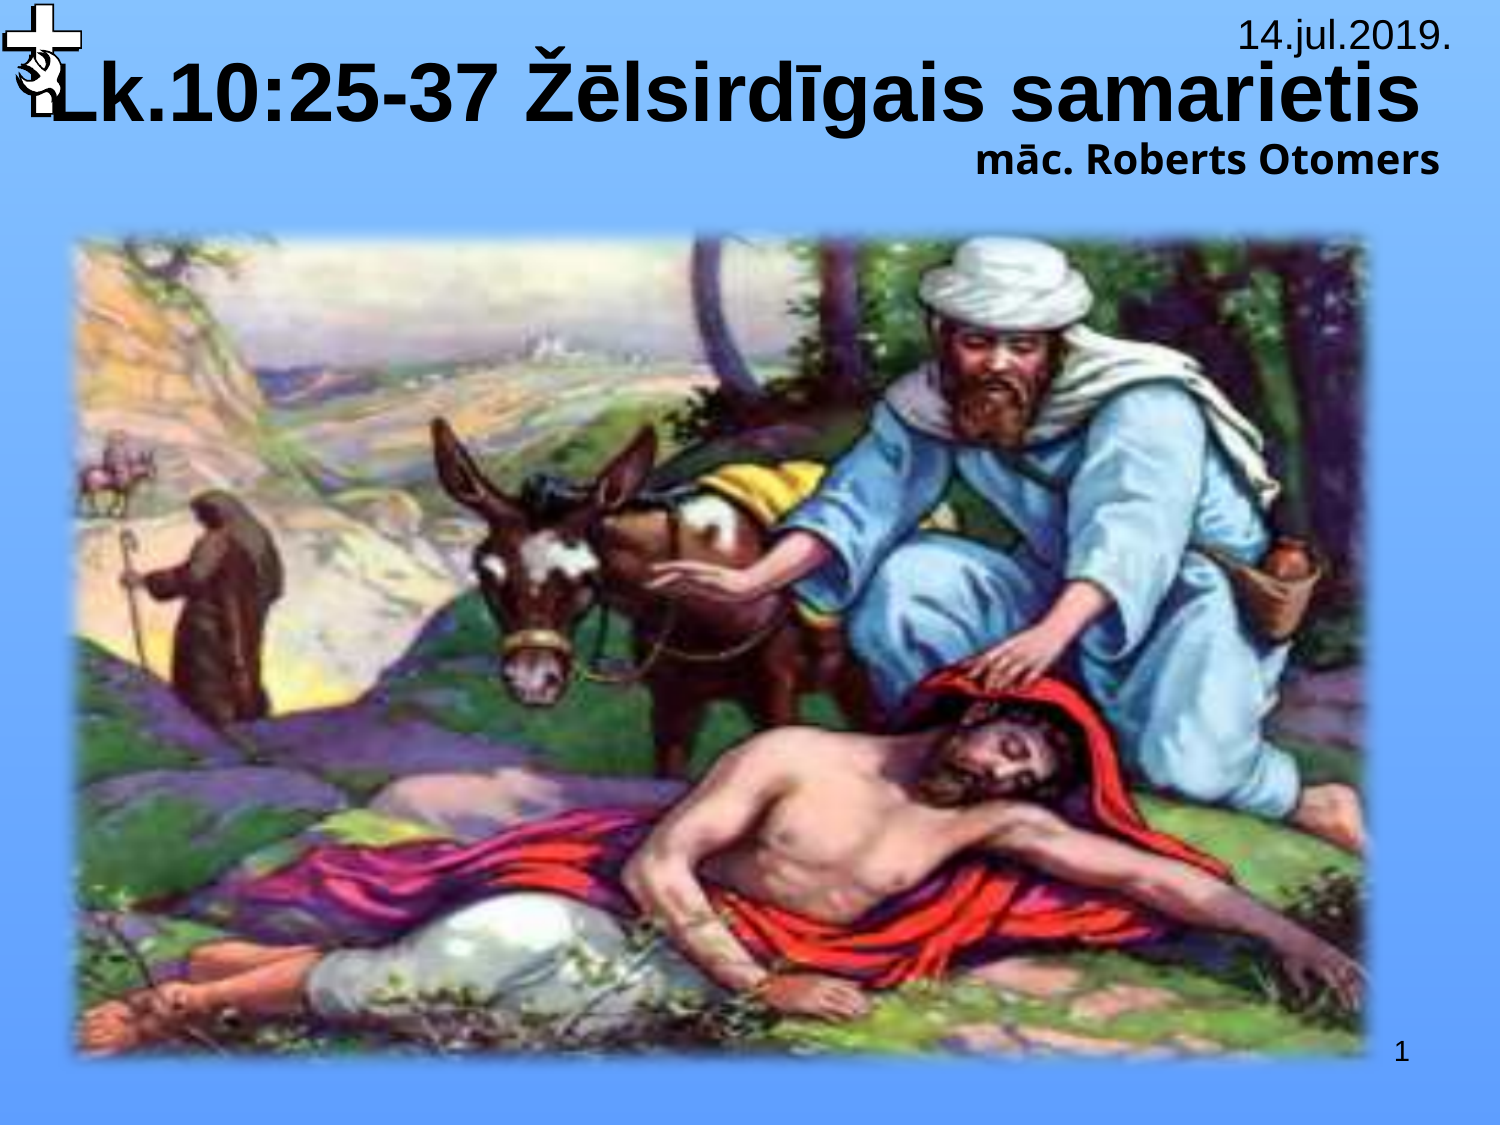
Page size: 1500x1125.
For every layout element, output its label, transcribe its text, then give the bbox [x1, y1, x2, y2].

slide_number 1 [1074, 1024, 1426, 1103]
text_box māc. Roberts Otomers [915, 125, 1500, 191]
title Lk.10:25-37 Žēlsirdīgais samarietis [28, 0, 1489, 177]
text_box 14.jul.2019. [1222, 0, 1500, 65]
picture [2, 3, 83, 118]
picture [58, 222, 1383, 1074]
